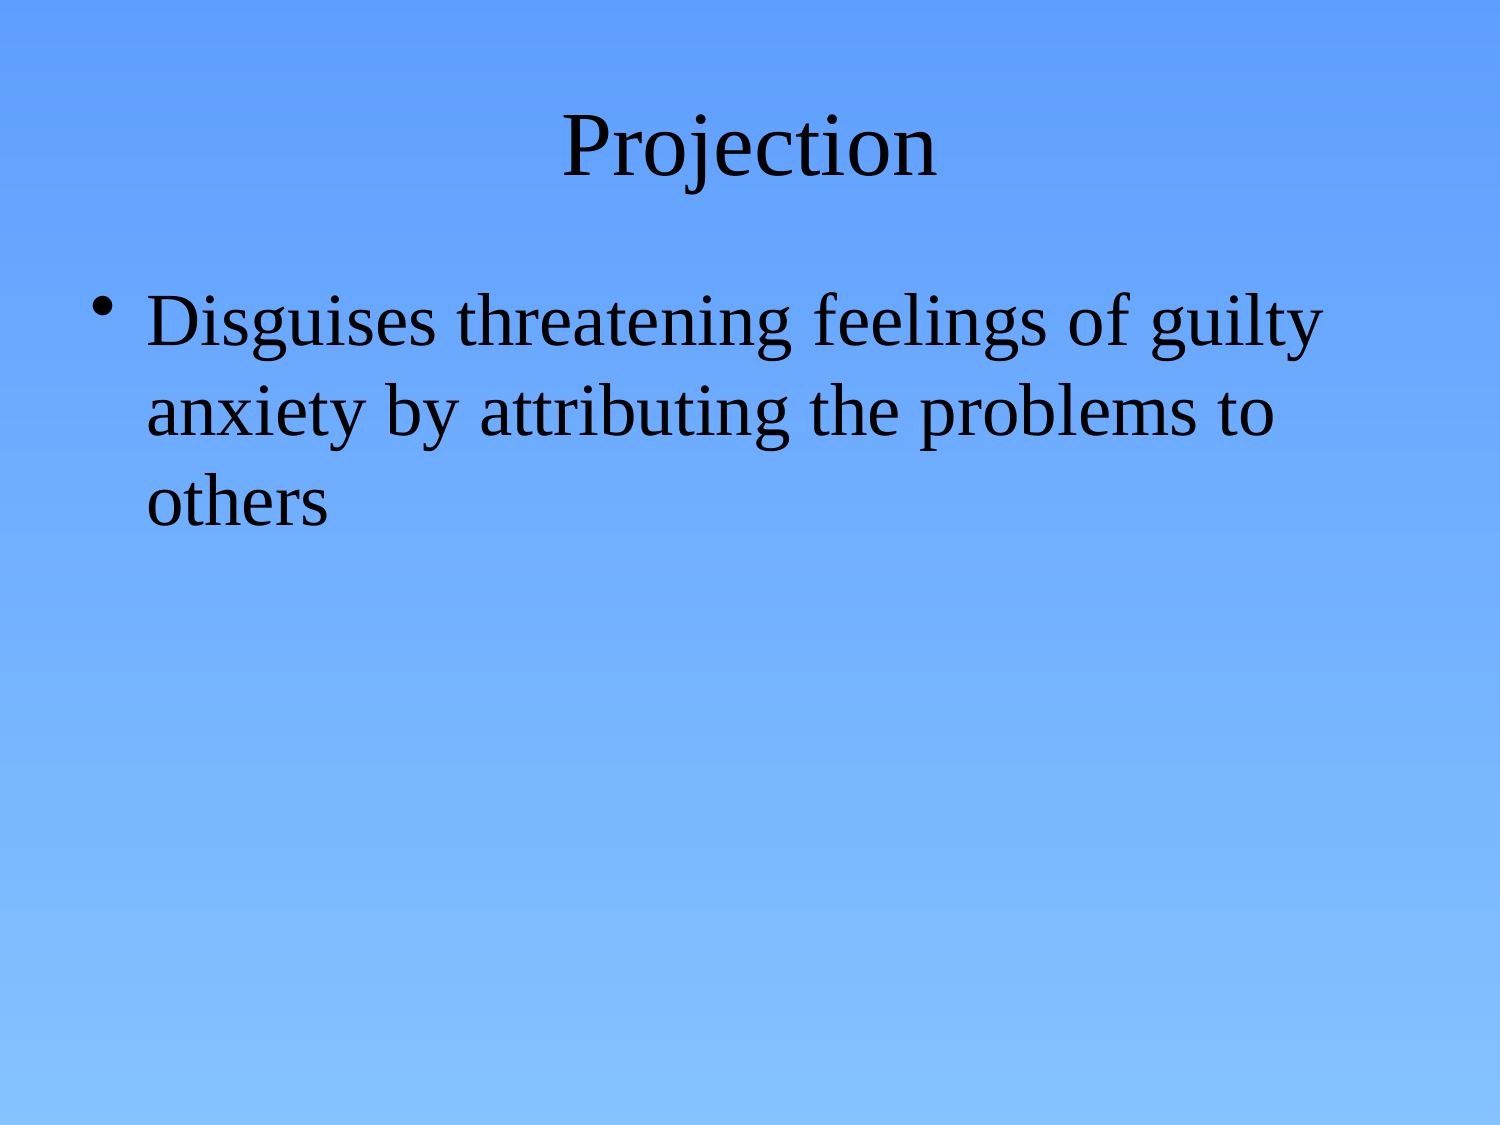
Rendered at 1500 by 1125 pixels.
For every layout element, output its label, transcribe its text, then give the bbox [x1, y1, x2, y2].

list Disguises threatening feelings of guilty anxiety by attributing the problems to others [74, 262, 1388, 1006]
title Projection [74, 44, 1426, 233]
